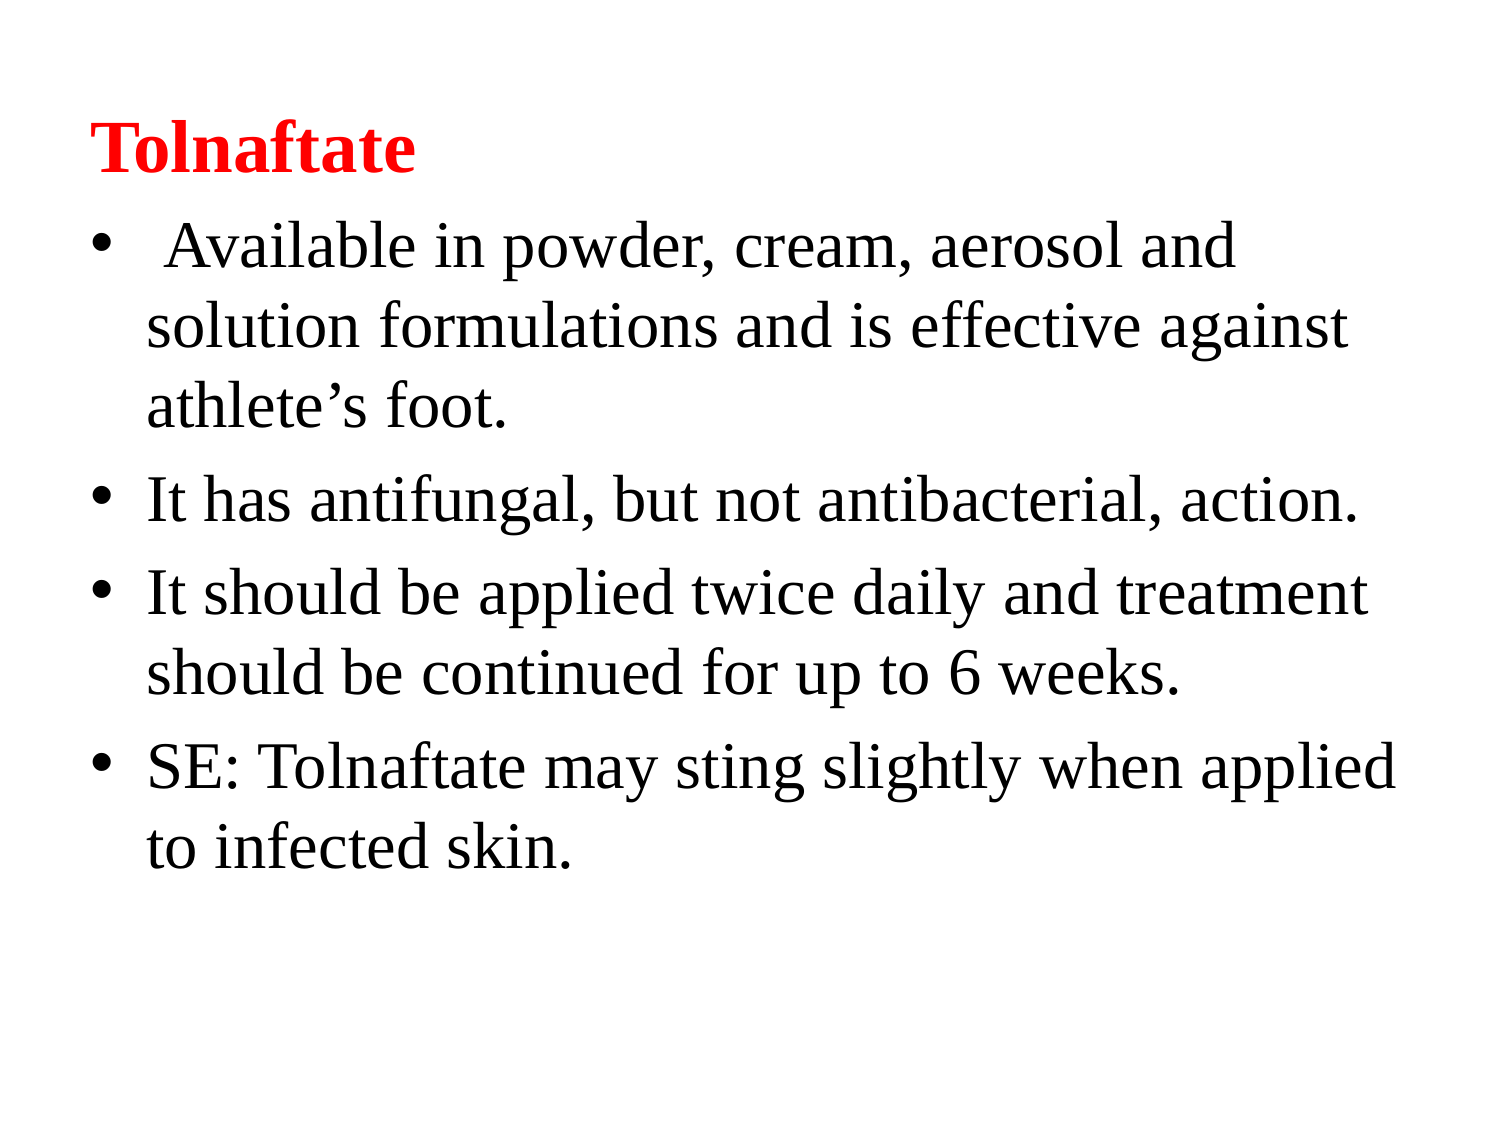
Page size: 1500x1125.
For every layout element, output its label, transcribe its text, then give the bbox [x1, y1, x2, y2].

list Tolnaftate Available in powder, cream, aerosol and solution formulations and is effective against athlete’s foot. It has antifungal, but not antibacterial, action. It should be applied twice daily and treatment should be continued for up to 6 weeks. SE: Tolnaftate may sting slightly when applied to infected skin. [75, 90, 1425, 1005]
